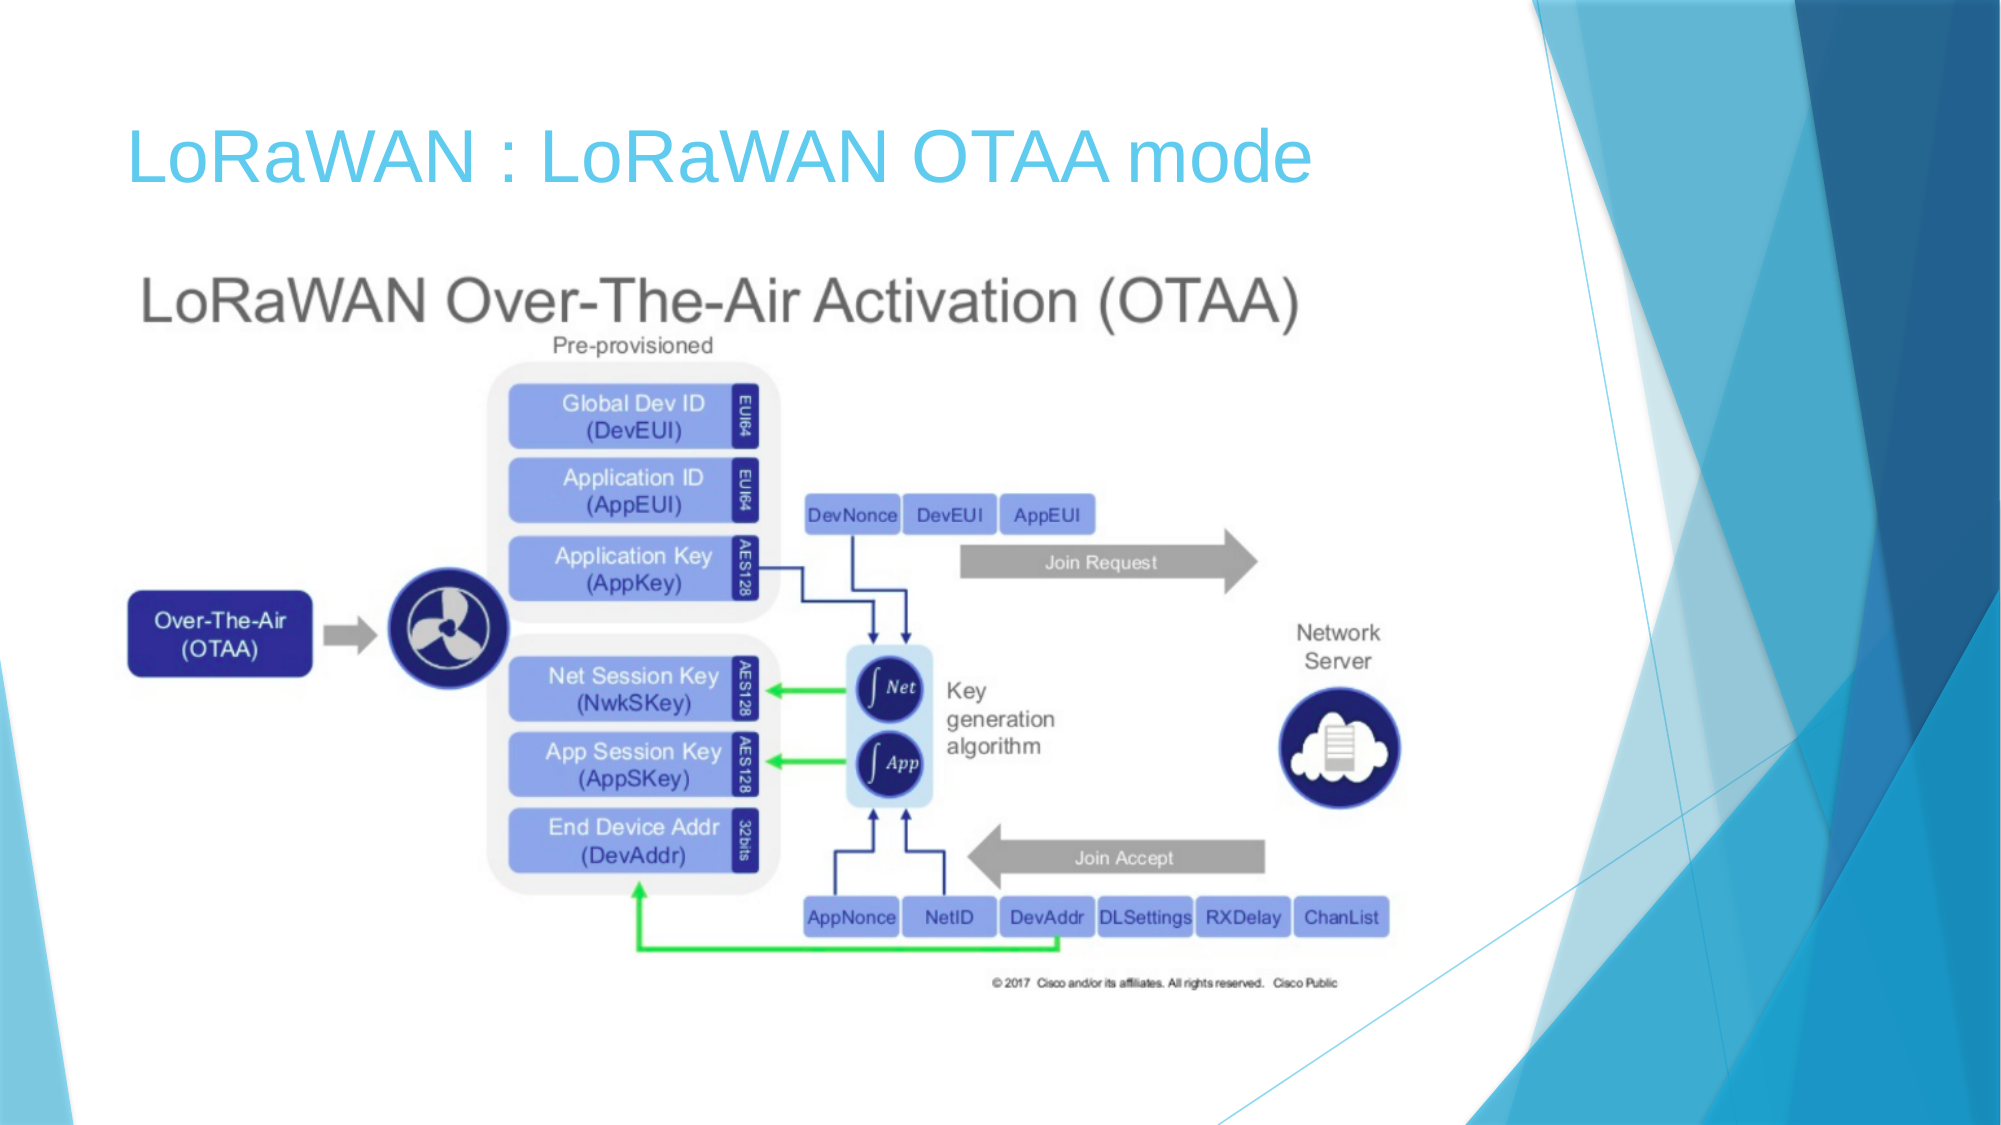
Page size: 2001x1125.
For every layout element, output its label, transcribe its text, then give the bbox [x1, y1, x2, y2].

title LoRaWAN : LoRaWAN OTAA mode [111, 99, 1551, 317]
picture [110, 259, 1408, 993]
